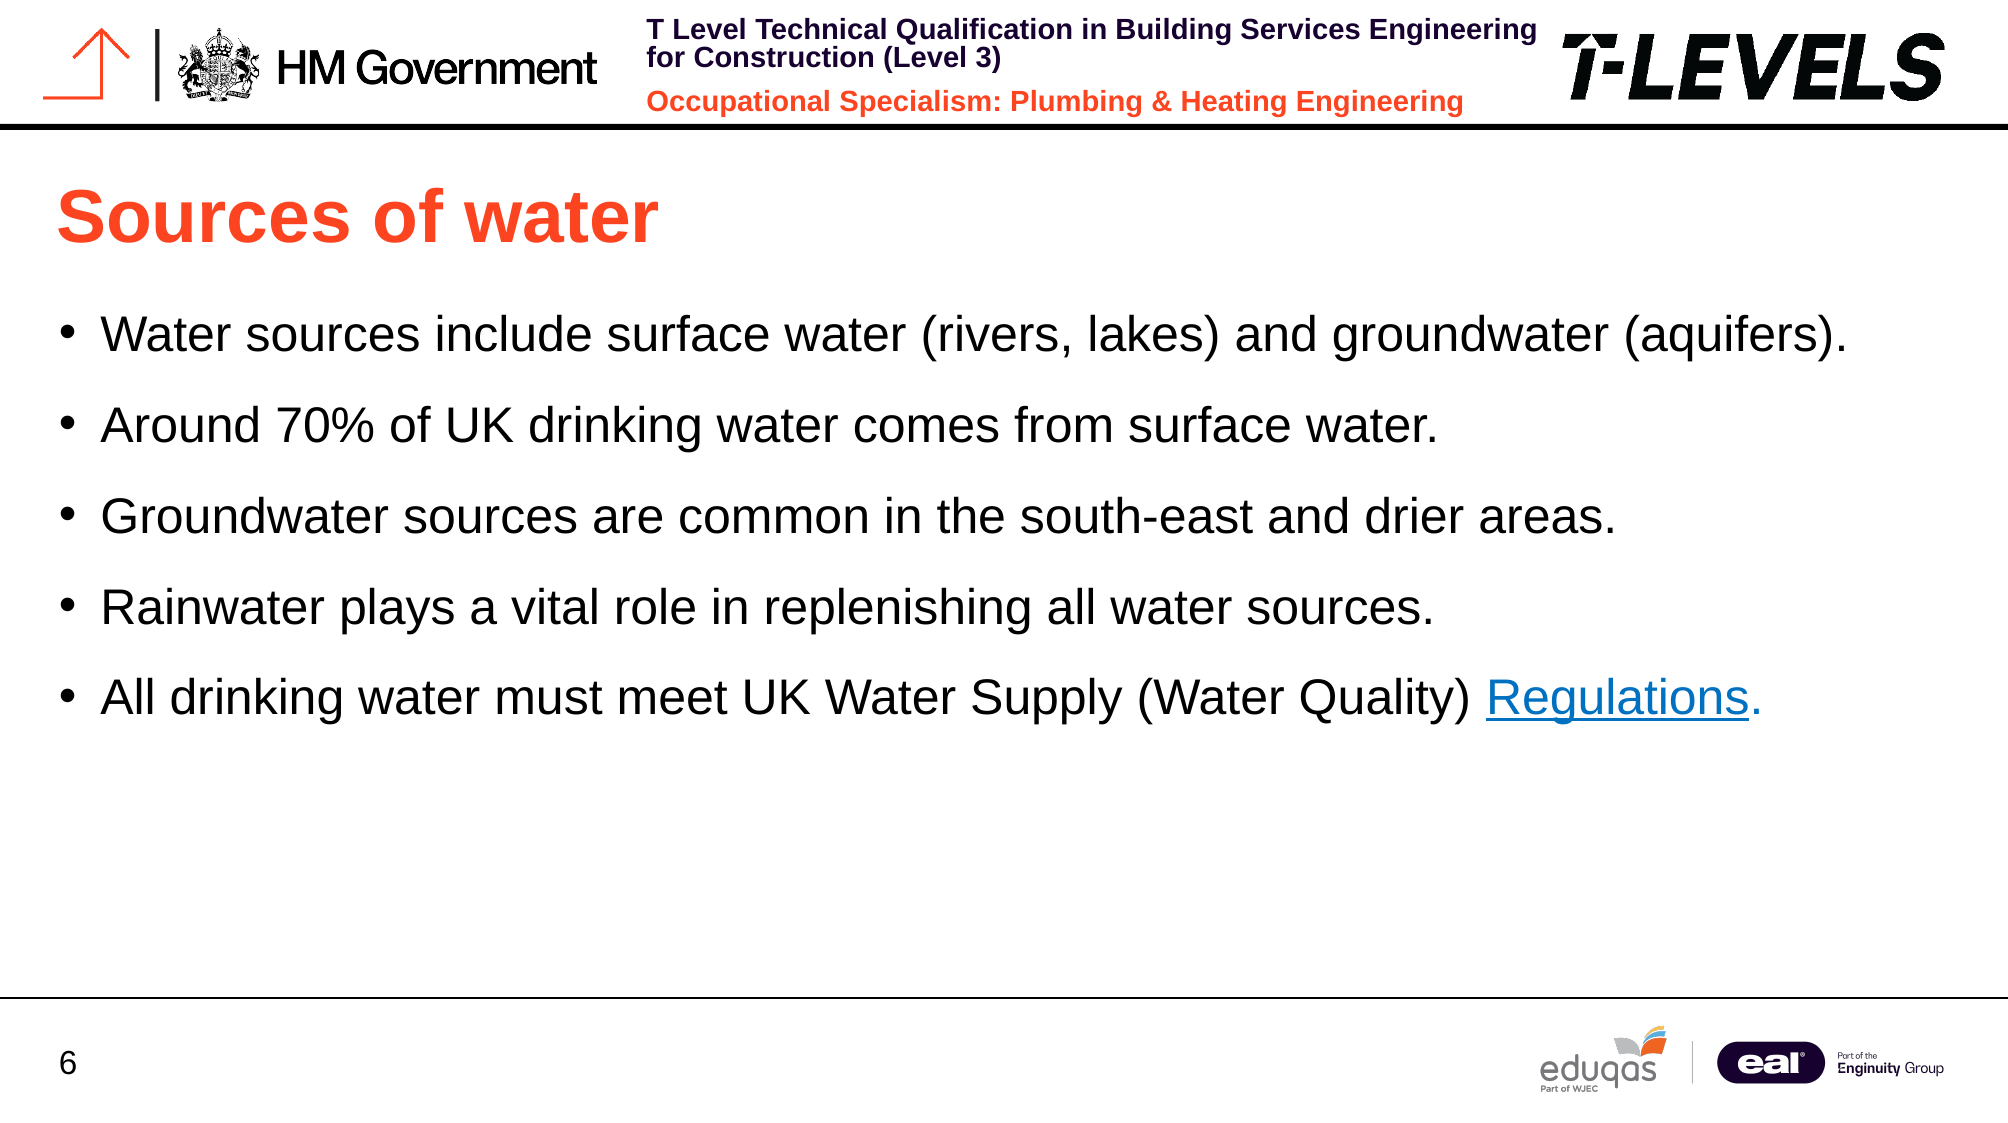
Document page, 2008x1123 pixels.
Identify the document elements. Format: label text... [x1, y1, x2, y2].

picture [38, 27, 136, 100]
title Sources of water [41, 111, 1949, 314]
list Water sources include surface water (rivers, lakes) and groundwater (aquifers). Around 70% of UK drinking water comes from surface water. Groundwater sources are common in the south-east and drier areas. Rainwater plays a vital role in replenishing all water sources. All drinking water must meet UK Water Supply (Water Quality) Regulations. [59, 295, 1949, 989]
picture [155, 28, 597, 102]
picture [1535, 1021, 1949, 1097]
picture [1543, 25, 1964, 108]
